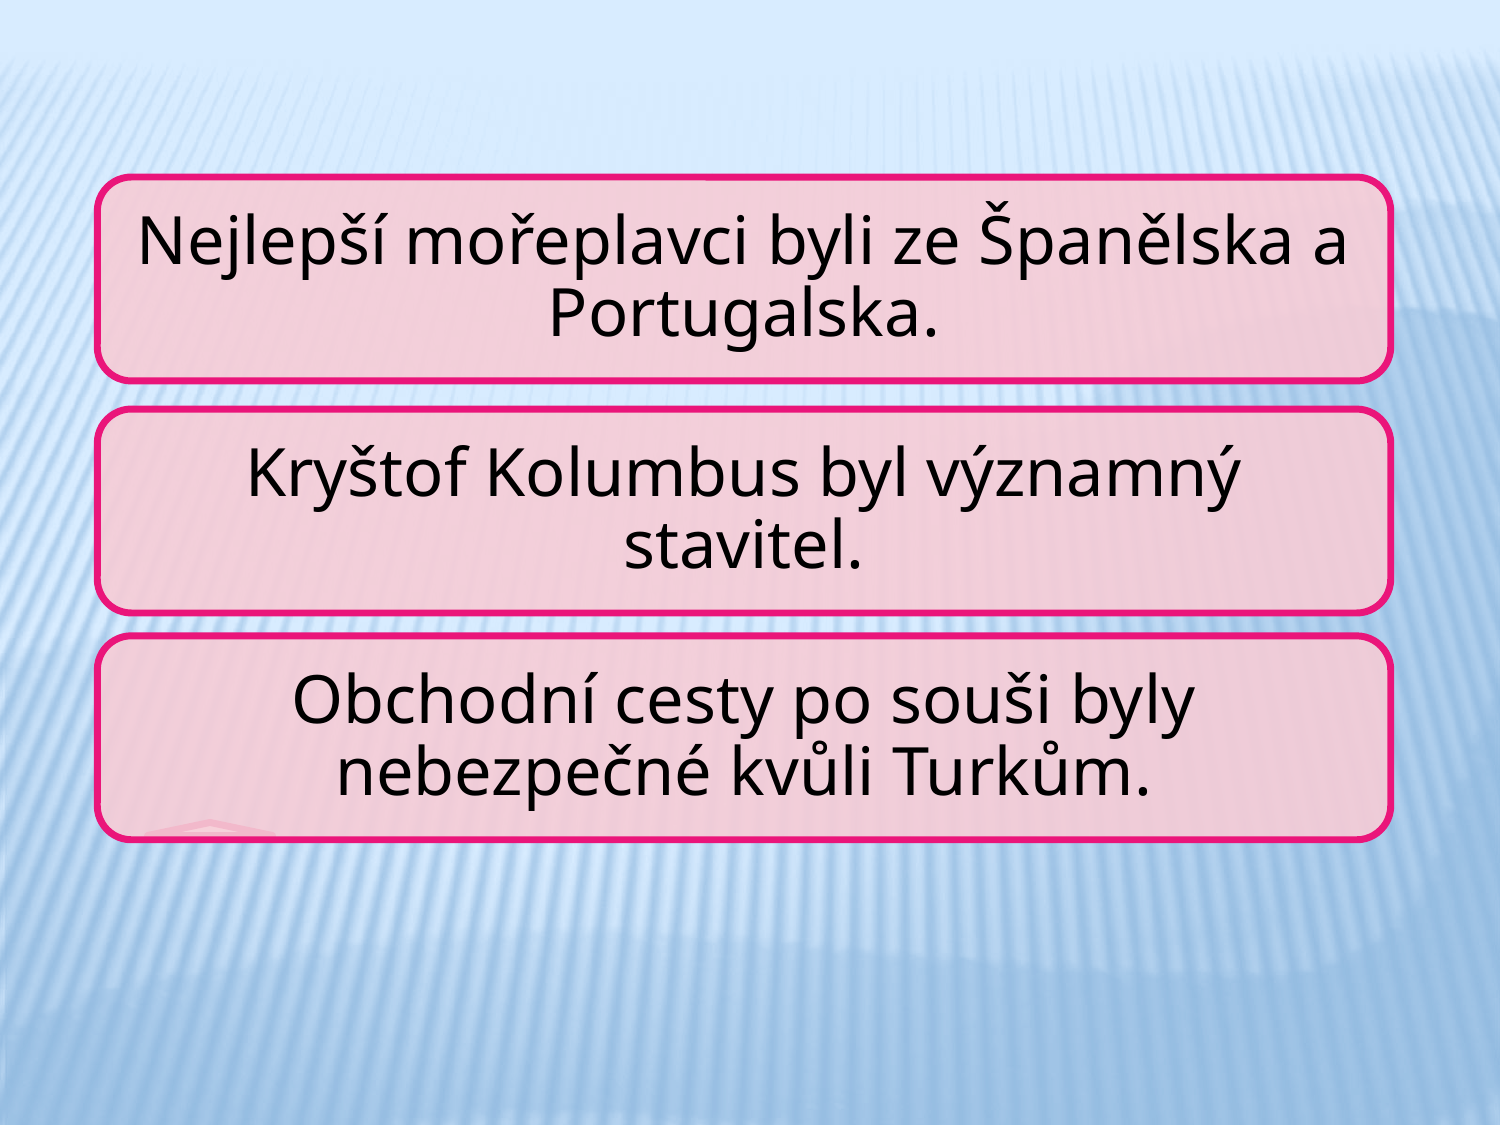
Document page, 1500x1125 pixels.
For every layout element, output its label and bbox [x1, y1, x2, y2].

text_box [123, 89, 1365, 953]
